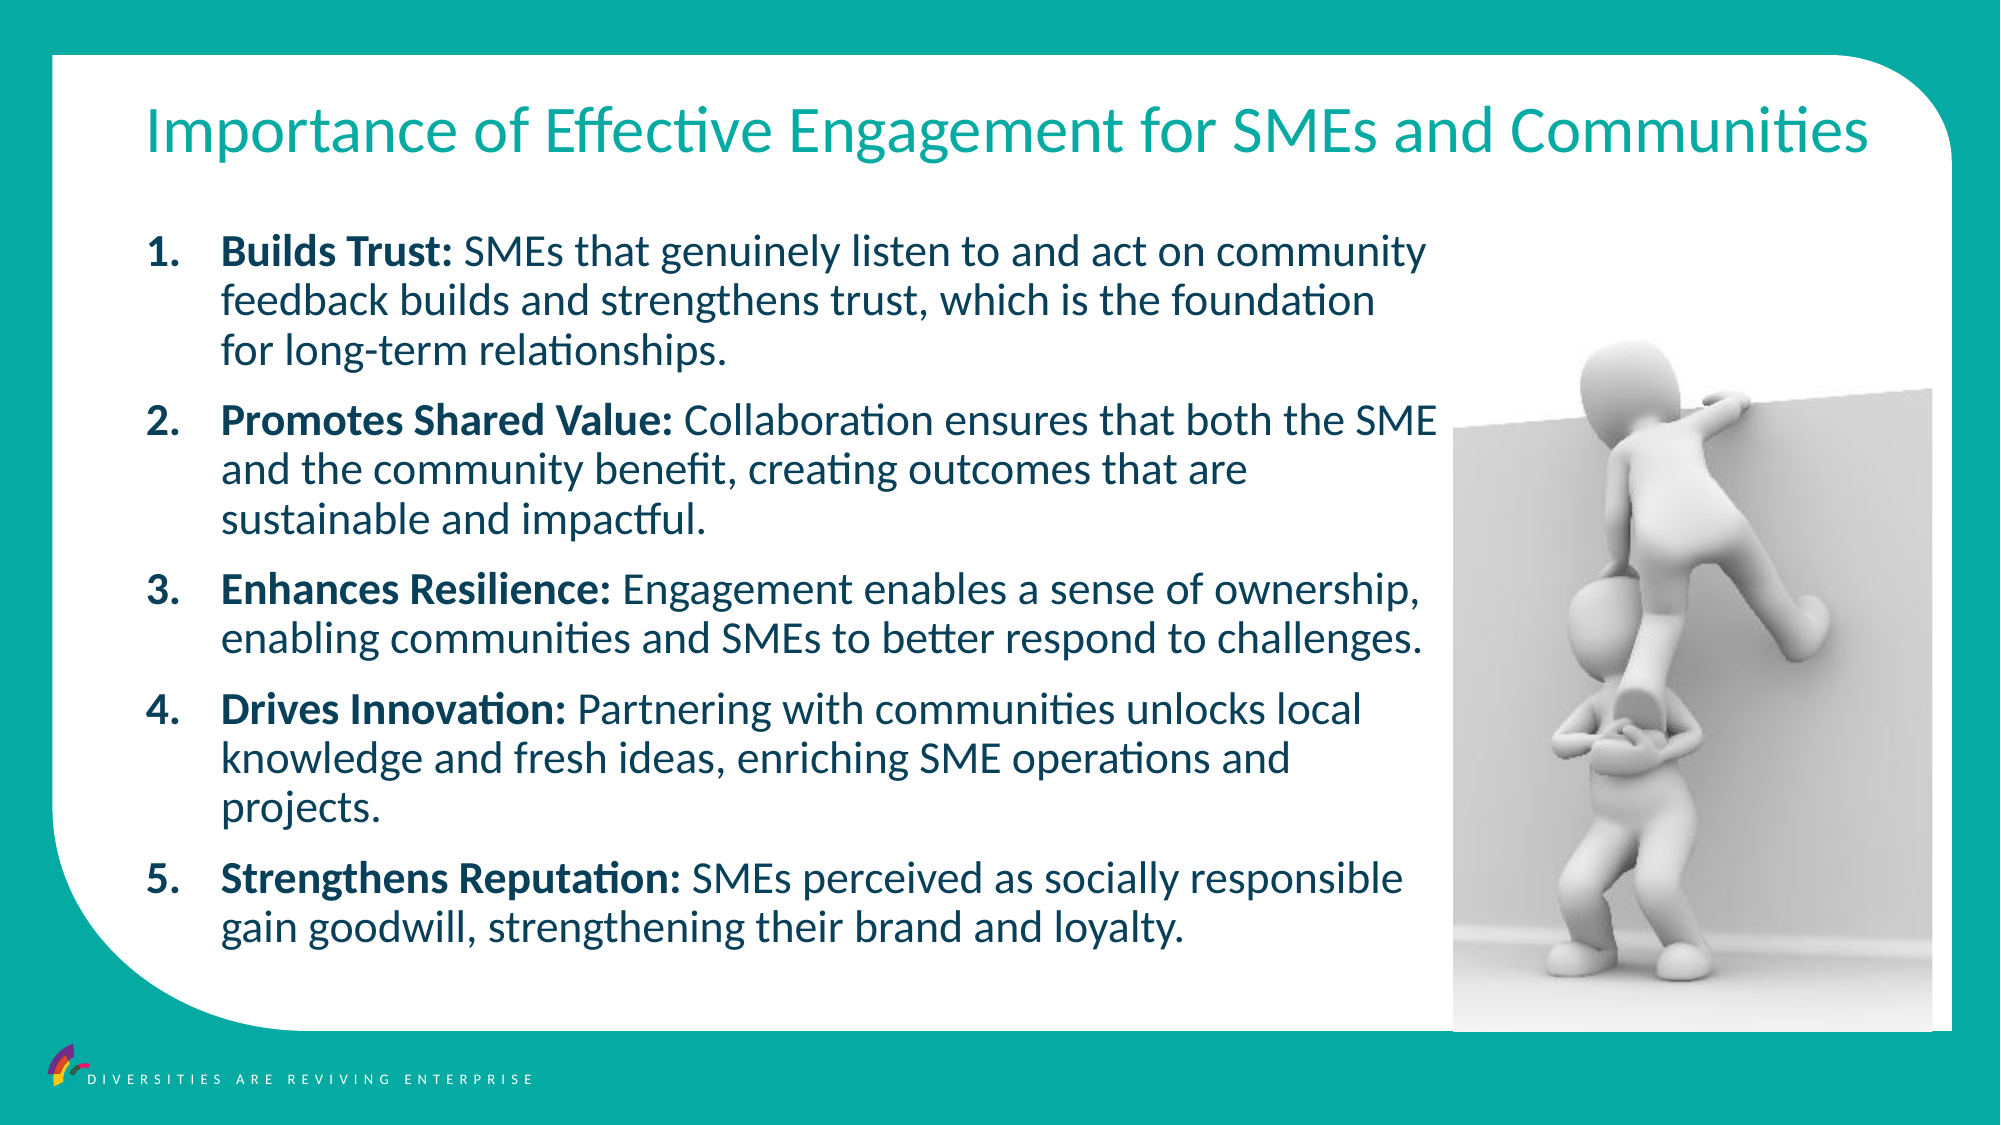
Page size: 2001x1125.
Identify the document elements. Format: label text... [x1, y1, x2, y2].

list Builds Trust: SMEs that genuinely listen to and act on community feedback builds and strengthens trust, which is the foundation for long-term relationships. Promotes Shared Value: Collaboration ensures that both the SME and the community benefit, creating outcomes that are sustainable and impactful. Enhances Resilience: Engagement enables a sense of ownership, enabling communities and SMEs to better respond to challenges. Drives Innovation: Partnering with communities unlocks local knowledge and fresh ideas, enriching SME operations and projects. Strengthens Reputation: SMEs perceived as socially responsible gain goodwill, strengthening their brand and loyalty. [130, 220, 1454, 851]
picture [1453, 298, 1933, 1032]
list Importance of Effective Engagement for SMEs and Communities [130, 87, 1935, 220]
